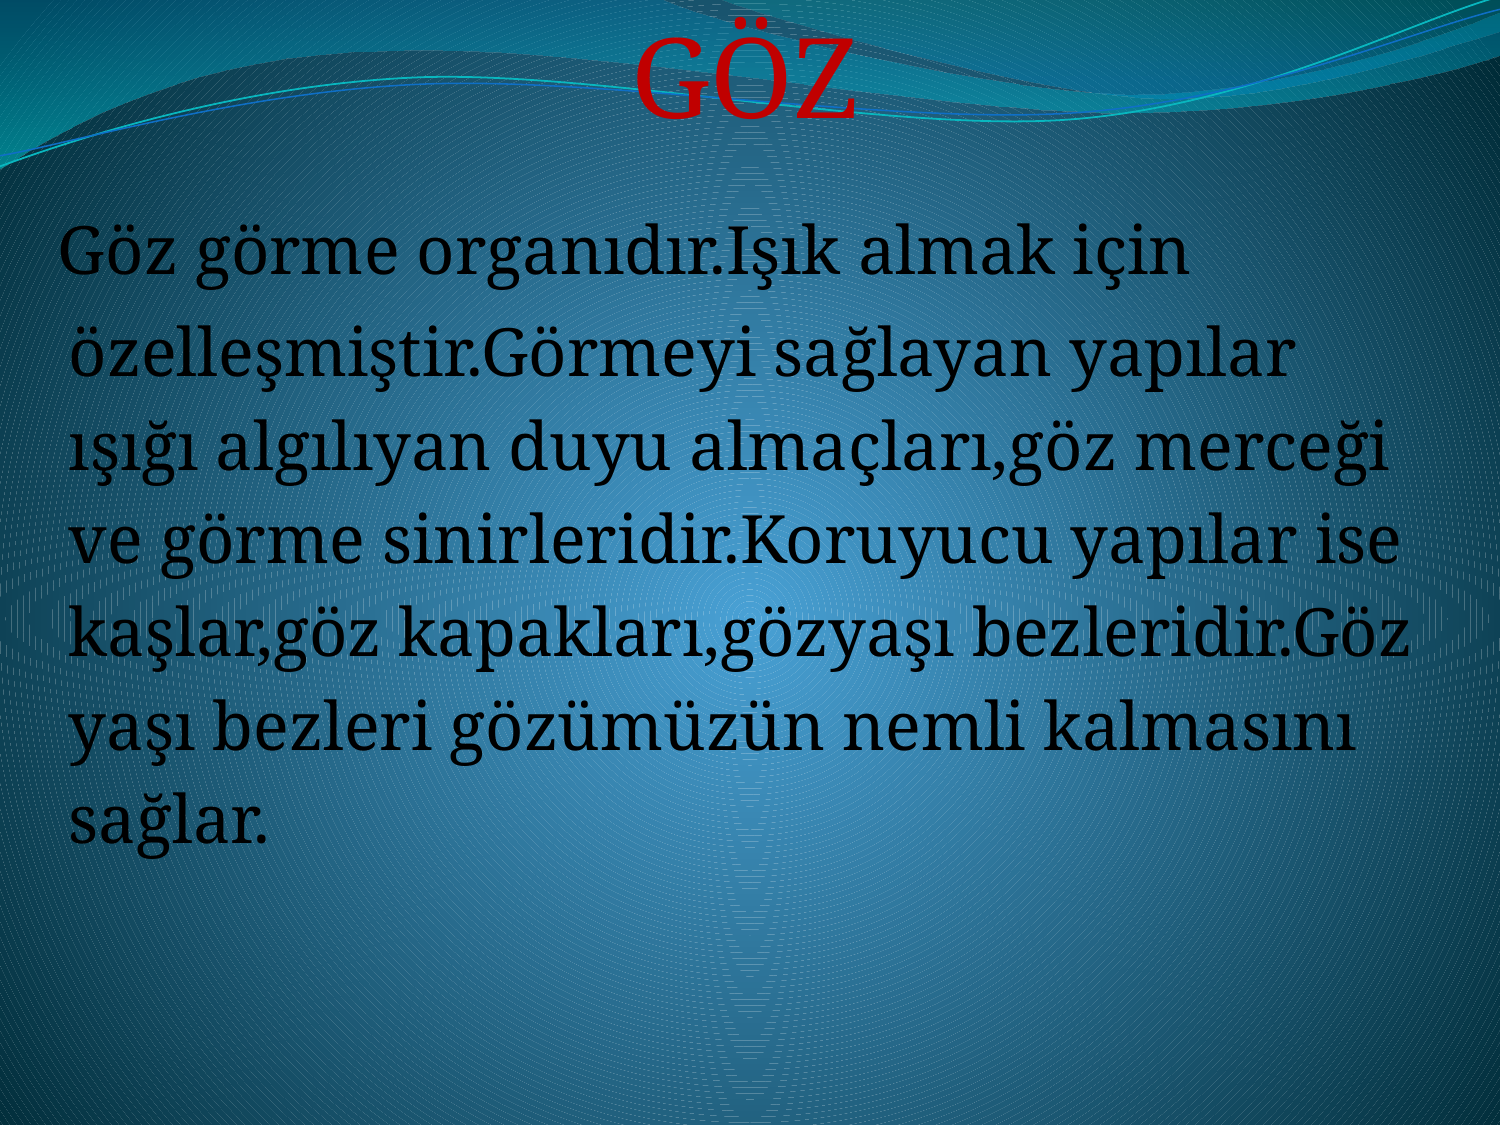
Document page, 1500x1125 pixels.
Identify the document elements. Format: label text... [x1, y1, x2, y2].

subtitle GÖZ Göz görme organıdır.Işık almak için özelleşmiştir.Görmeyi sağlayan yapılar ışığı algılıyan duyu almaçları,göz merceği ve görme sinirleridir.Koruyucu yapılar ise kaşlar,göz kapakları,gözyaşı bezleridir.Göz yaşı bezleri gözümüzün nemli kalmasını sağlar. [0, 0, 1500, 1125]
